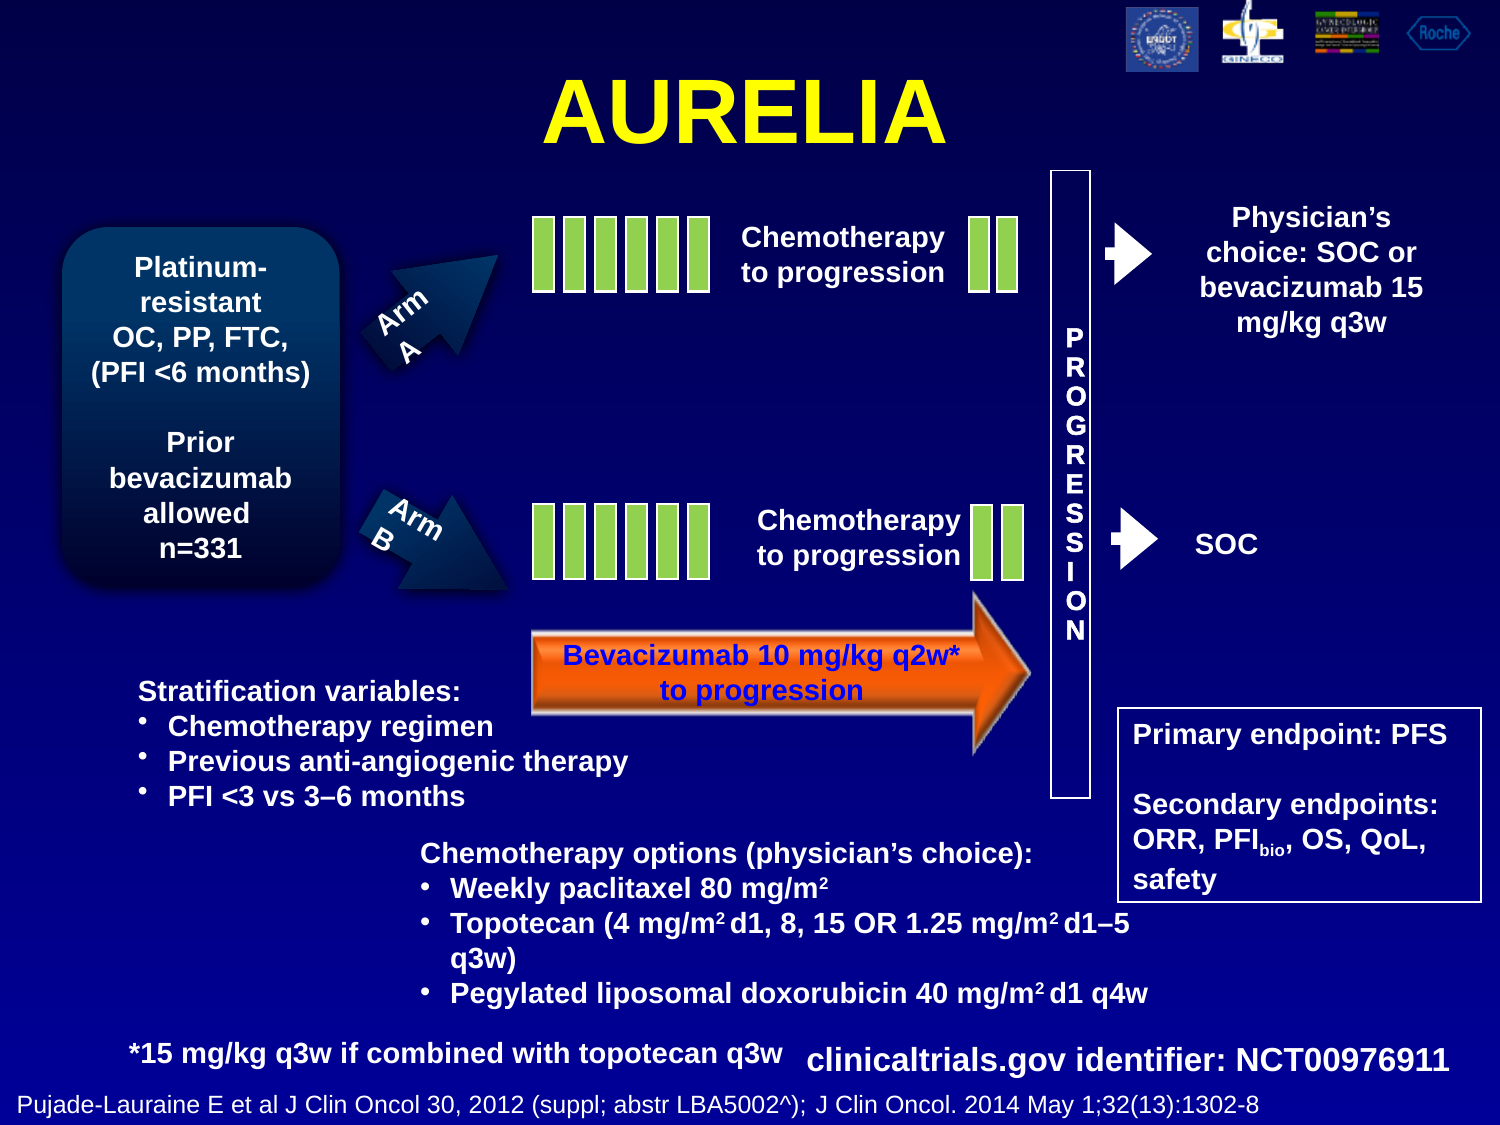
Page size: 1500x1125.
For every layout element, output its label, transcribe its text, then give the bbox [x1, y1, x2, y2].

text_box Pujade-Lauraine E et al J Clin Oncol 30, 2012 (suppl; abstr LBA5002^); J Clin Oncol. 2014 May 1;32(13):1302-8 [1, 1081, 1276, 1125]
picture [1212, 0, 1476, 66]
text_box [533, 503, 709, 579]
text_box Arm B [358, 488, 508, 590]
text_box Primary endpoint: PFS Secondary endpoints: ORR, PFIbio, OS, QoL, safety [1117, 708, 1482, 903]
text_box [1002, 504, 1010, 580]
text_box clinicaltrials.gov identifier: NCT00976911 [791, 1030, 1466, 1086]
text_box Stratification variables: Chemotherapy regimen Previous anti-angiogenic therapy PFI <3 vs 3–6 months [123, 664, 645, 820]
title AURELIA [9, 69, 1482, 254]
text_box Platinum-resistant OC, PP, FTC, (PFI <6 months) Prior bevacizumab allowed n=331 [62, 227, 340, 586]
text_box [968, 216, 990, 292]
text_box Chemotherapy to progression [718, 210, 968, 296]
text_box *15 mg/kg q3w if combined with topotecan q3w [114, 1026, 799, 1077]
text_box SOC [1175, 517, 1278, 568]
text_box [528, 585, 1010, 762]
text_box Chemotherapy to progression [733, 493, 986, 579]
picture [1125, 6, 1199, 72]
text_box Physician’s choice: SOC or bevacizumab 15 mg/kg q3w [1166, 191, 1457, 346]
text_box Arm A [360, 254, 499, 372]
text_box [1015, 170, 1110, 799]
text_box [533, 216, 709, 292]
text_box Chemotherapy options (physician’s choice): Weekly paclitaxel 80 mg/m2 Topotecan (4 mg/m2 d1, 8, 15 OR 1.25 mg/m2 d1–5 q3w) Pegylated liposomal doxorubicin 40 mg/m2 d1 q4w [405, 826, 1214, 1017]
text_box [996, 216, 1010, 292]
text_box [971, 504, 993, 580]
